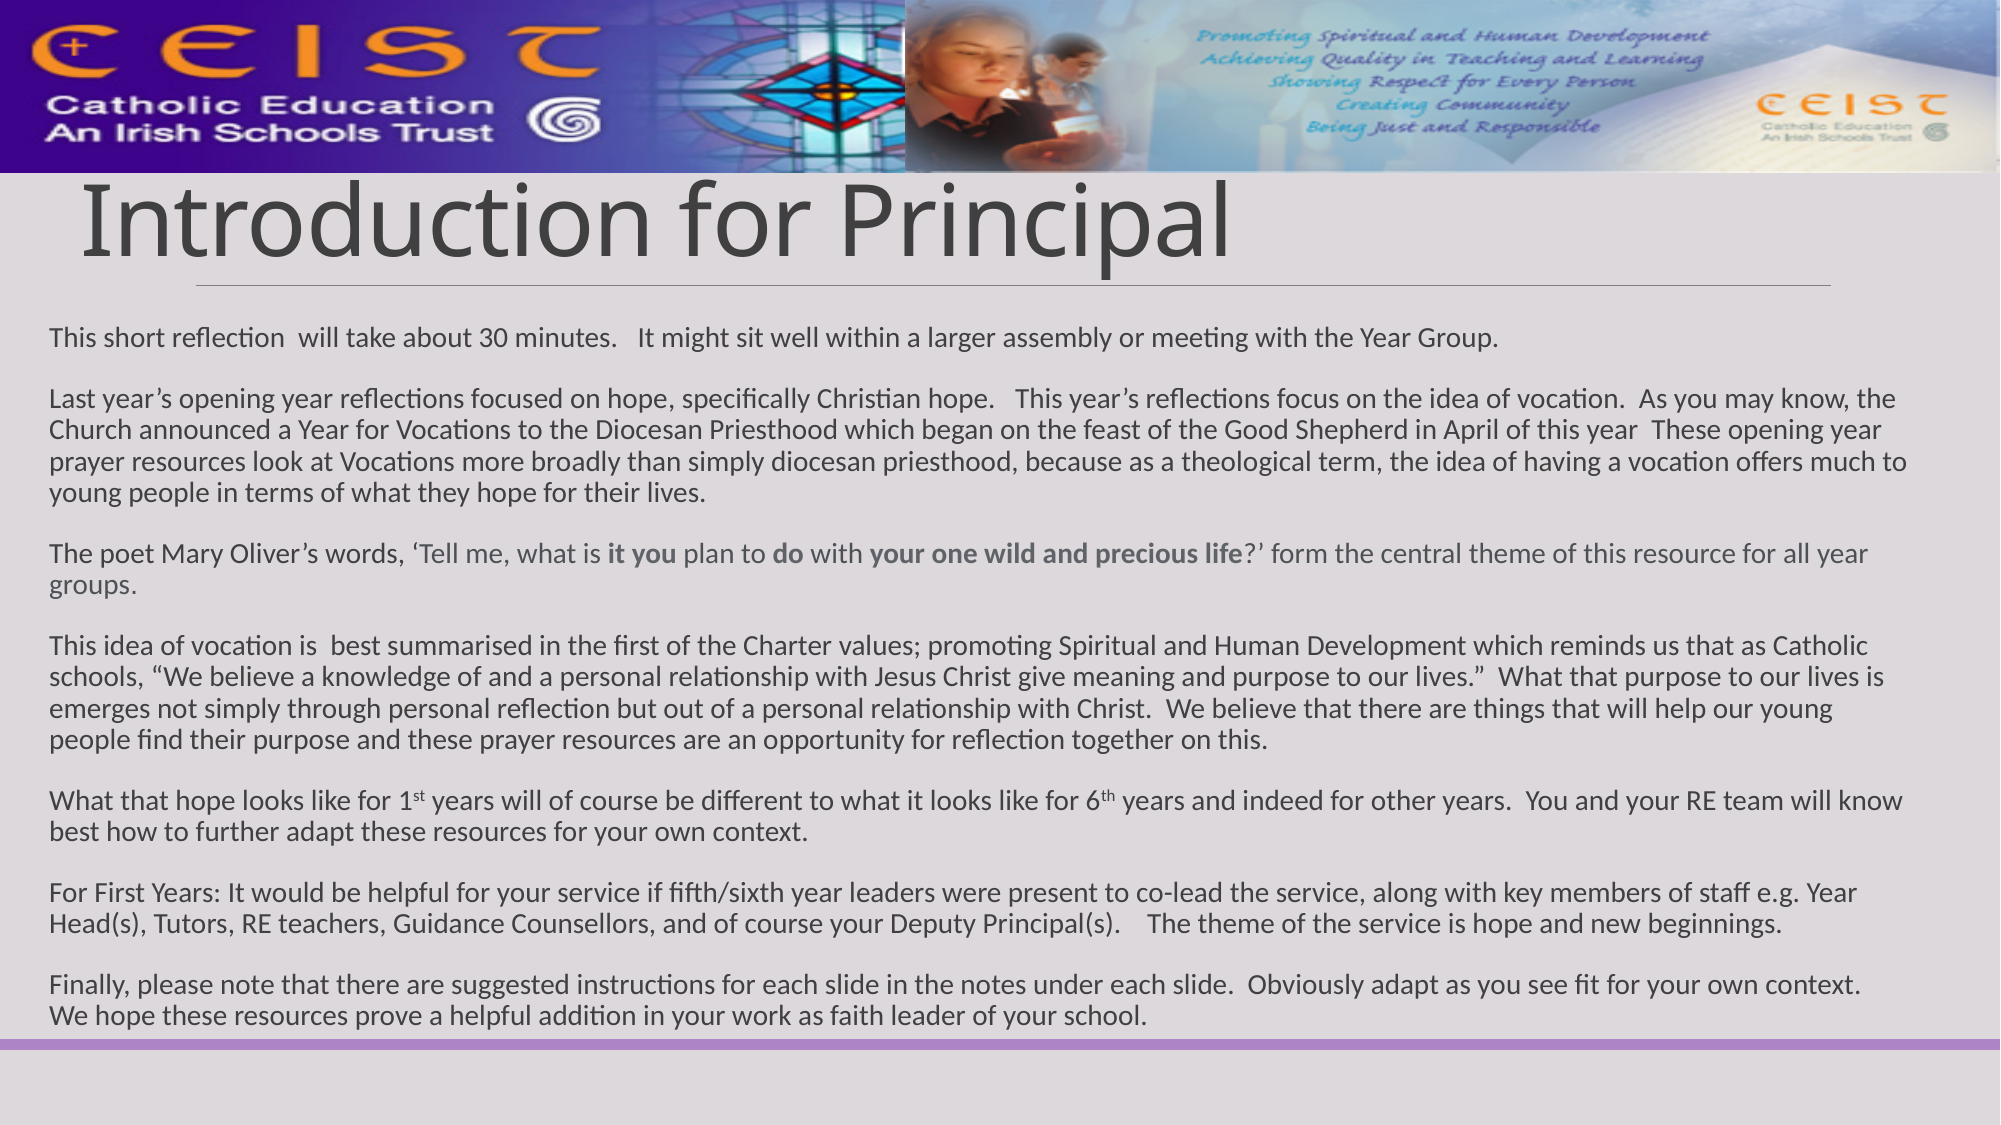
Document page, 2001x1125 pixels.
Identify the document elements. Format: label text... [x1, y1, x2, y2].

picture [0, 0, 2000, 173]
list This short reflection will take about 30 minutes. It might sit well within a larger assembly or meeting with the Year Group. Last year’s opening year reflections focused on hope, specifically Christian hope. This year’s reflections focus on the idea of vocation. As you may know, the Church announced a Year for Vocations to the Diocesan Priesthood which began on the feast of the Good Shepherd in April of this year These opening year prayer resources look at Vocations more broadly than simply diocesan priesthood, because as a theological term, the idea of having a vocation offers much to young people in terms of what they hope for their lives. The poet Mary Oliver’s words, ‘Tell me, what is it you plan to do with your one wild and precious life?’ form the central theme of this resource for all year groups. This idea of vocation is best summarised in the first of the Charter values; promoting Spiritual and Human Development which reminds us that as Catholic schools, “We believe a knowledge of and a personal relationship with Jesus Christ give meaning and purpose to our lives.” What that purpose to our lives is emerges not simply through personal reflection but out of a personal relationship with Christ. We believe that there are things that will help our young people find their purpose and these prayer resources are an opportunity for reflection together on this. What that hope looks like for 1st years will of course be different to what it looks like for 6th years and indeed for other years. You and your RE team will know best how to further adapt these resources for your own context. For First Years: It would be helpful for your service if fifth/sixth year leaders were present to co-lead the service, along with key members of staff e.g. Year Head(s), Tutors, RE teachers, Guidance Counsellors, and of course your Deputy Principal(s). The theme of the service is hope and new beginnings. Finally, please note that there are suggested instructions for each slide in the notes under each slide. Obviously adapt as you see fit for your own context. We hope these resources prove a helpful addition in your work as faith leader of your school. [49, 315, 1910, 976]
title Introduction for Principal [65, 47, 1830, 285]
